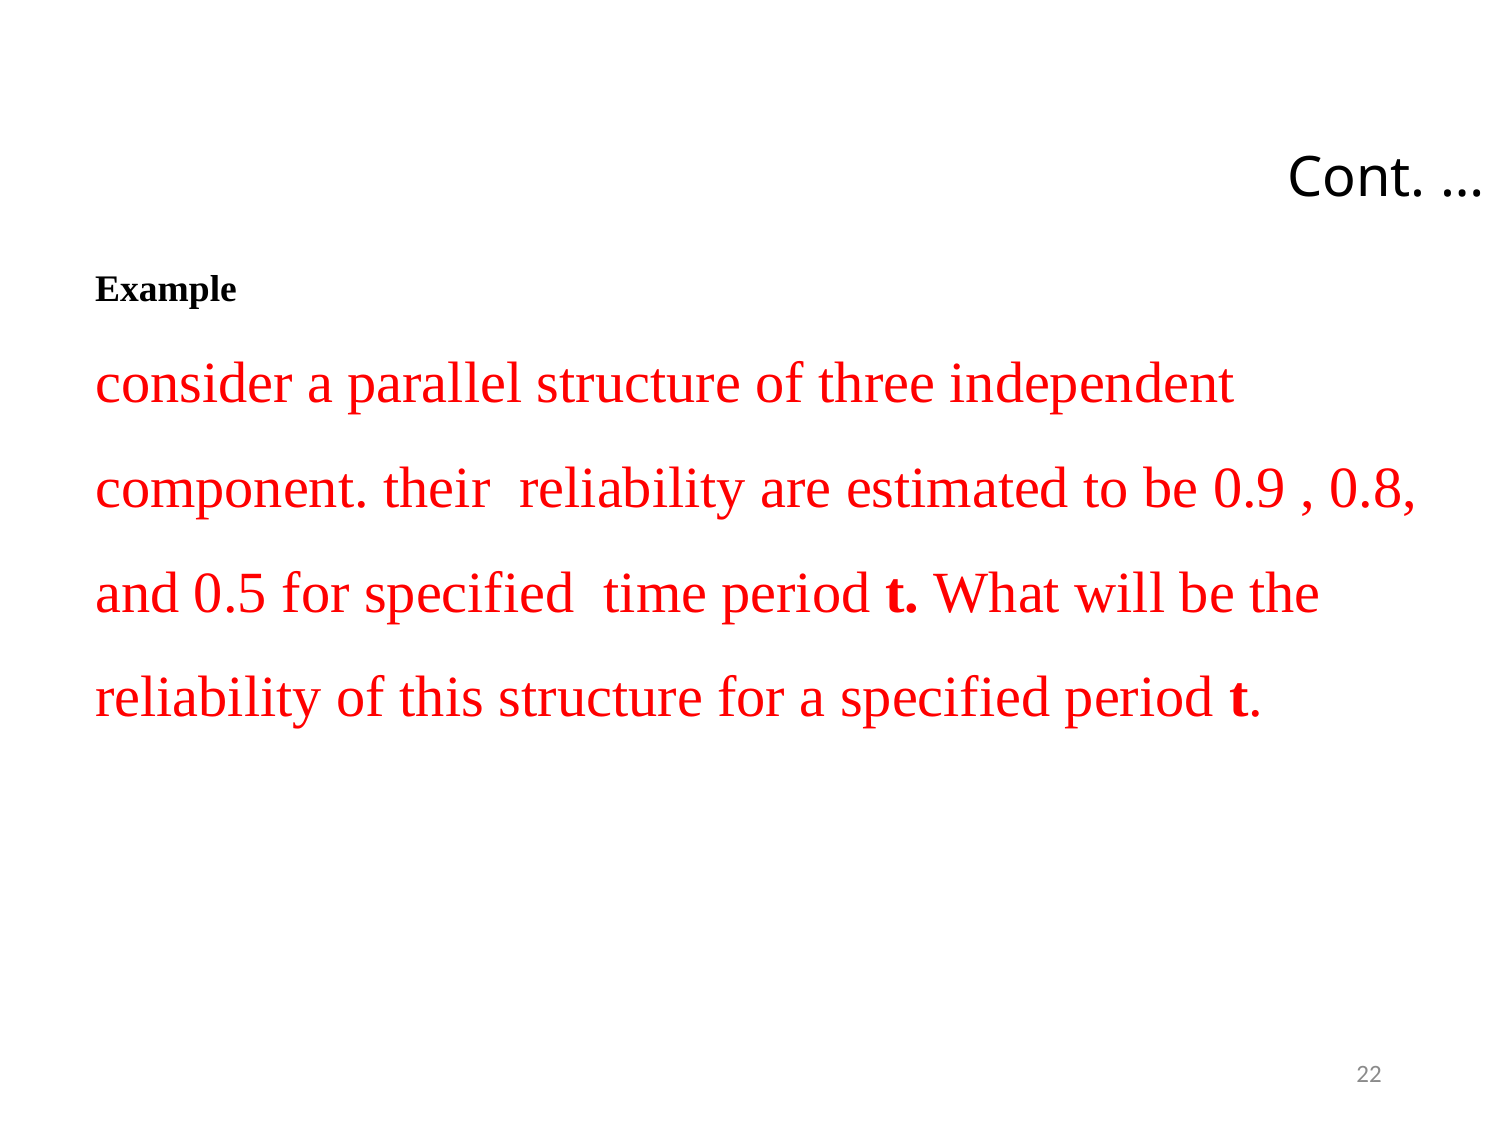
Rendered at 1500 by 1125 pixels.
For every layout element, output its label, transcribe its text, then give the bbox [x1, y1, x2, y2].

list Example consider a parallel structure of three independent component. their reliability are estimated to be 0.9 , 0.8, and 0.5 for specified time period t. What will be the reliability of this structure for a specified period t. [80, 234, 1479, 864]
title Cont. … [206, 140, 1500, 217]
slide_number 22 [1059, 1042, 1397, 1103]
